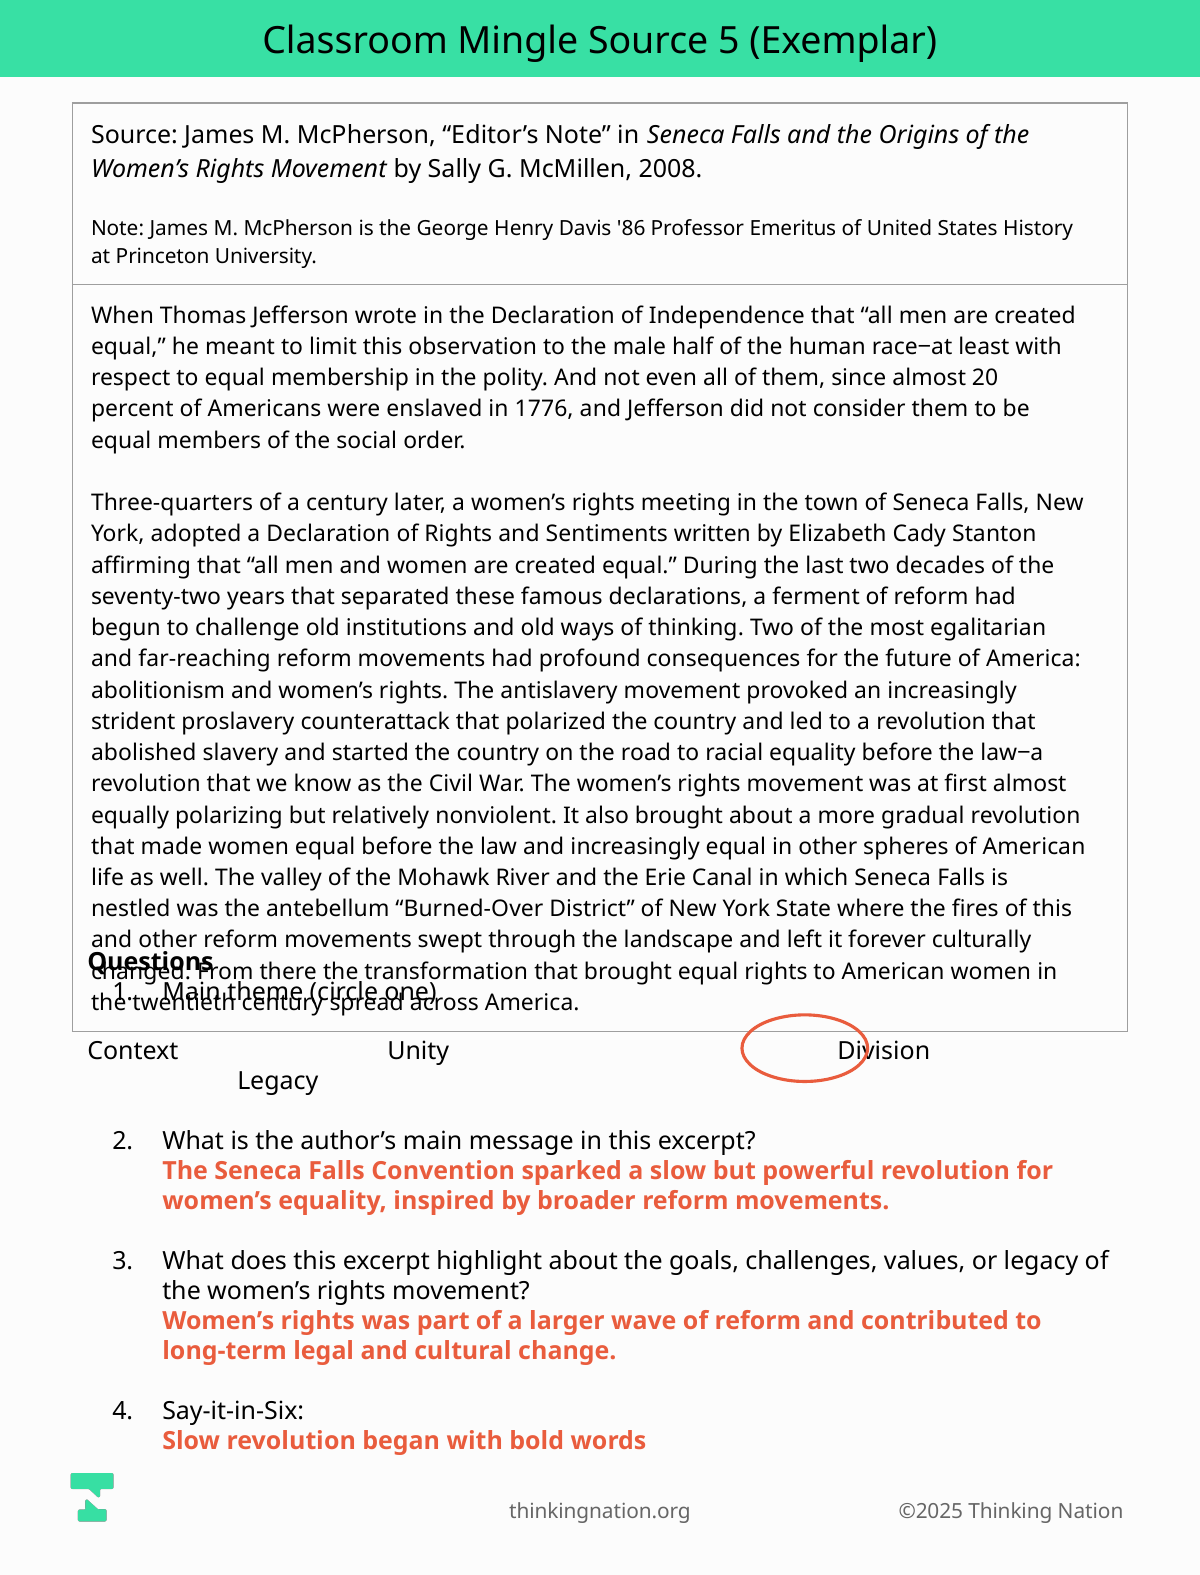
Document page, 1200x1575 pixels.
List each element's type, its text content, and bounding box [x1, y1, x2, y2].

picture [58, 1463, 126, 1531]
text_box thinkingnation.org [457, 1483, 742, 1532]
table_cell When Thomas Jefferson wrote in the Declaration of Independence that “all men are created equal,” he meant to limit this observation to the male half of the human race‒at least with respect to equal membership in the polity. And not even all of them, since almost 20 percent of Americans were enslaved in 1776, and Jefferson did not consider them to be equal members of the social order. Three-quarters of a century later, a women’s rights meeting in the town of Seneca Falls, New York, adopted a Declaration of Rights and Sentiments written by Elizabeth Cady Stanton affirming that “all men and women are created equal.” During the last two decades of the seventy-two years that separated these famous declarations, a ferment of reform had begun to challenge old institutions and old ways of thinking. Two of the most egalitarian and far-reaching reform movements had profound consequences for the future of America: abolitionism and women’s rights. The antislavery movement provoked an increasingly strident proslavery counterattack that polarized the country and led to a revolution that abolished slavery and started the country on the road to racial equality before the law‒a revolution that we know as the Civil War. The women’s rights movement was at first almost equally polarizing but relatively nonviolent. It also brought about a more gradual revolution that made women equal before the law and increasingly equal in other spheres of American life as well. The valley of the Mohawk River and the Erie Canal in which Seneca Falls is nestled was the antebellum “Burned-Over District” of New York State where the fires of this and other reform movements swept through the landscape and left it forever culturally changed. From there the transformation that brought equal rights to American women in the twentieth century spread across America. [73, 285, 1127, 930]
text_box Classroom Mingle Source 5 (Exemplar) [0, 0, 1200, 77]
text_box Questions Main theme (circle one) Context Unity Division Legacy What is the author’s main message in this excerpt? The Seneca Falls Convention sparked a slow but powerful revolution for women’s equality, inspired by broader reform movements. What does this excerpt highlight about the goals, challenges, values, or legacy of the women’s rights movement? Women’s rights was part of a larger wave of reform and contributed to long-term legal and cultural change. Say-it-in-Six: Slow revolution began with bold words [72, 930, 1128, 1462]
text_box [741, 1014, 868, 1082]
table_header Source: James M. McPherson, “Editor’s Note” in Seneca Falls and the Origins of the Women’s Rights Movement by Sally G. McMillen, 2008. Note: James M. McPherson is the George Henry Davis '86 Professor Emeritus of United States History at Princeton University. [73, 104, 1127, 284]
text_box ©2025 Thinking Nation [854, 1483, 1139, 1532]
